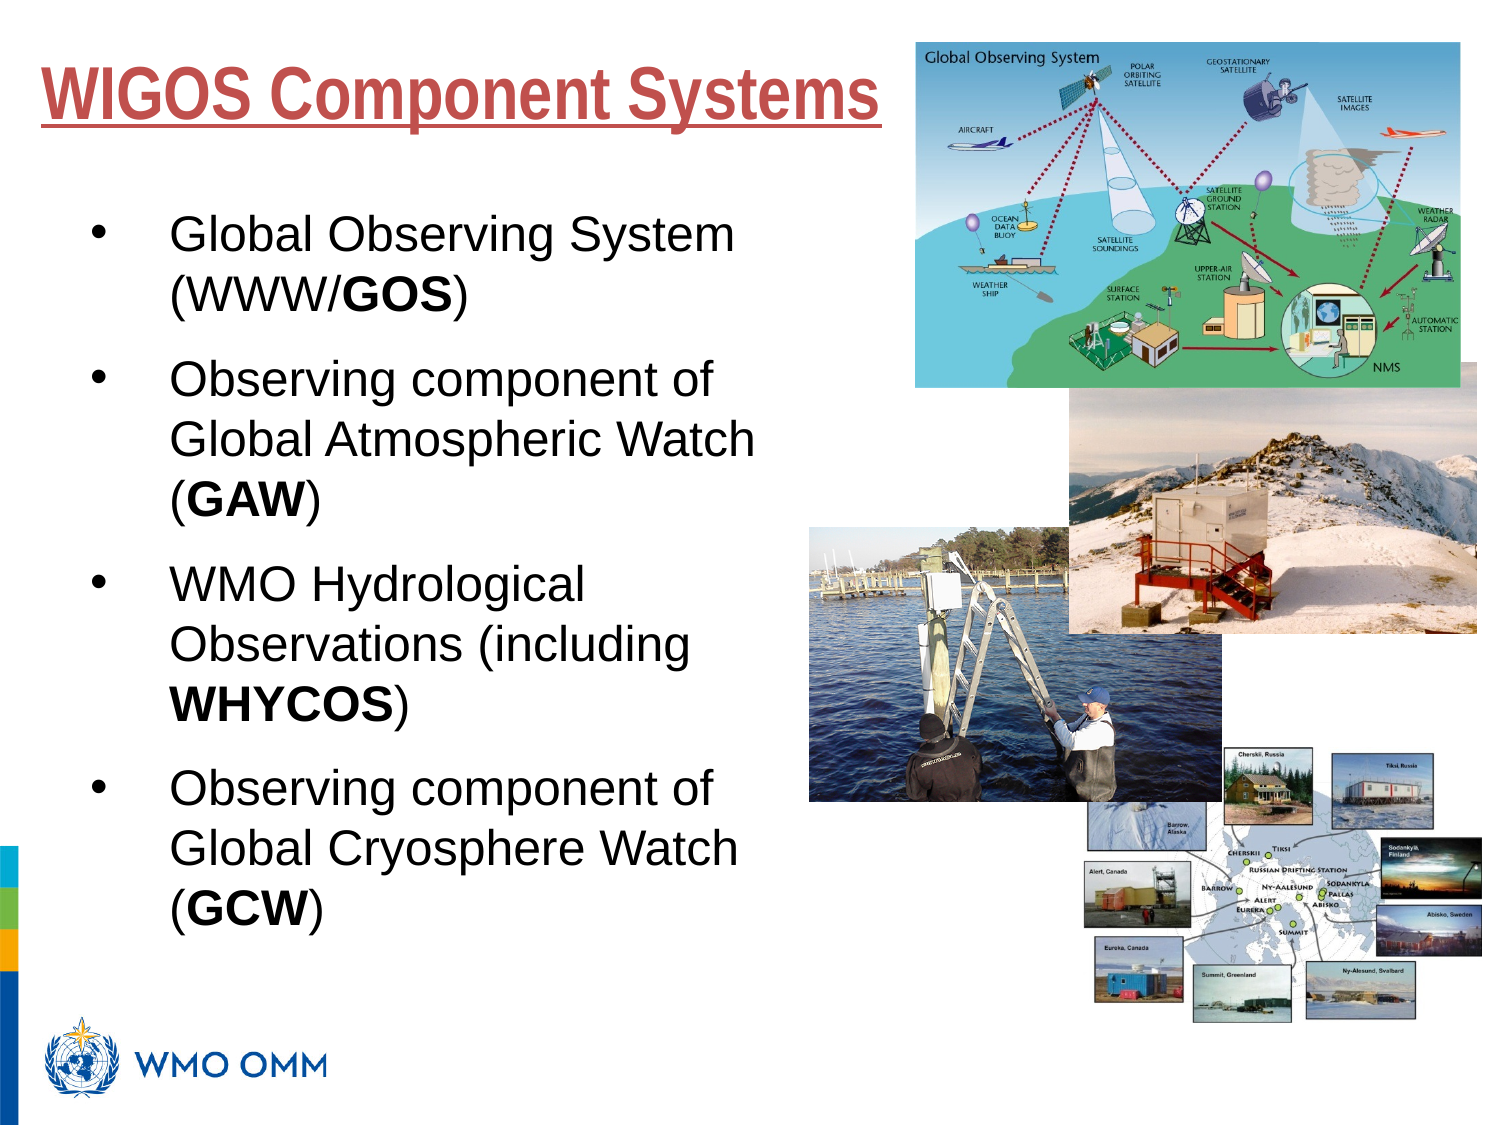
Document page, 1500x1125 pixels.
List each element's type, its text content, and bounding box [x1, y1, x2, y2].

picture [808, 42, 1482, 1023]
list Global Observing System (WWW/GOS) Observing component of Global Atmospheric Watch (GAW) WMO Hydrological Observations (including WHYCOS) Observing component of Global Cryosphere Watch (GCW) [75, 193, 804, 1056]
picture [0, 845, 327, 1125]
text_box WIGOS Component Systems [1463, 44, 1471, 135]
text_box WIGOS Component Systems [41, 44, 911, 135]
